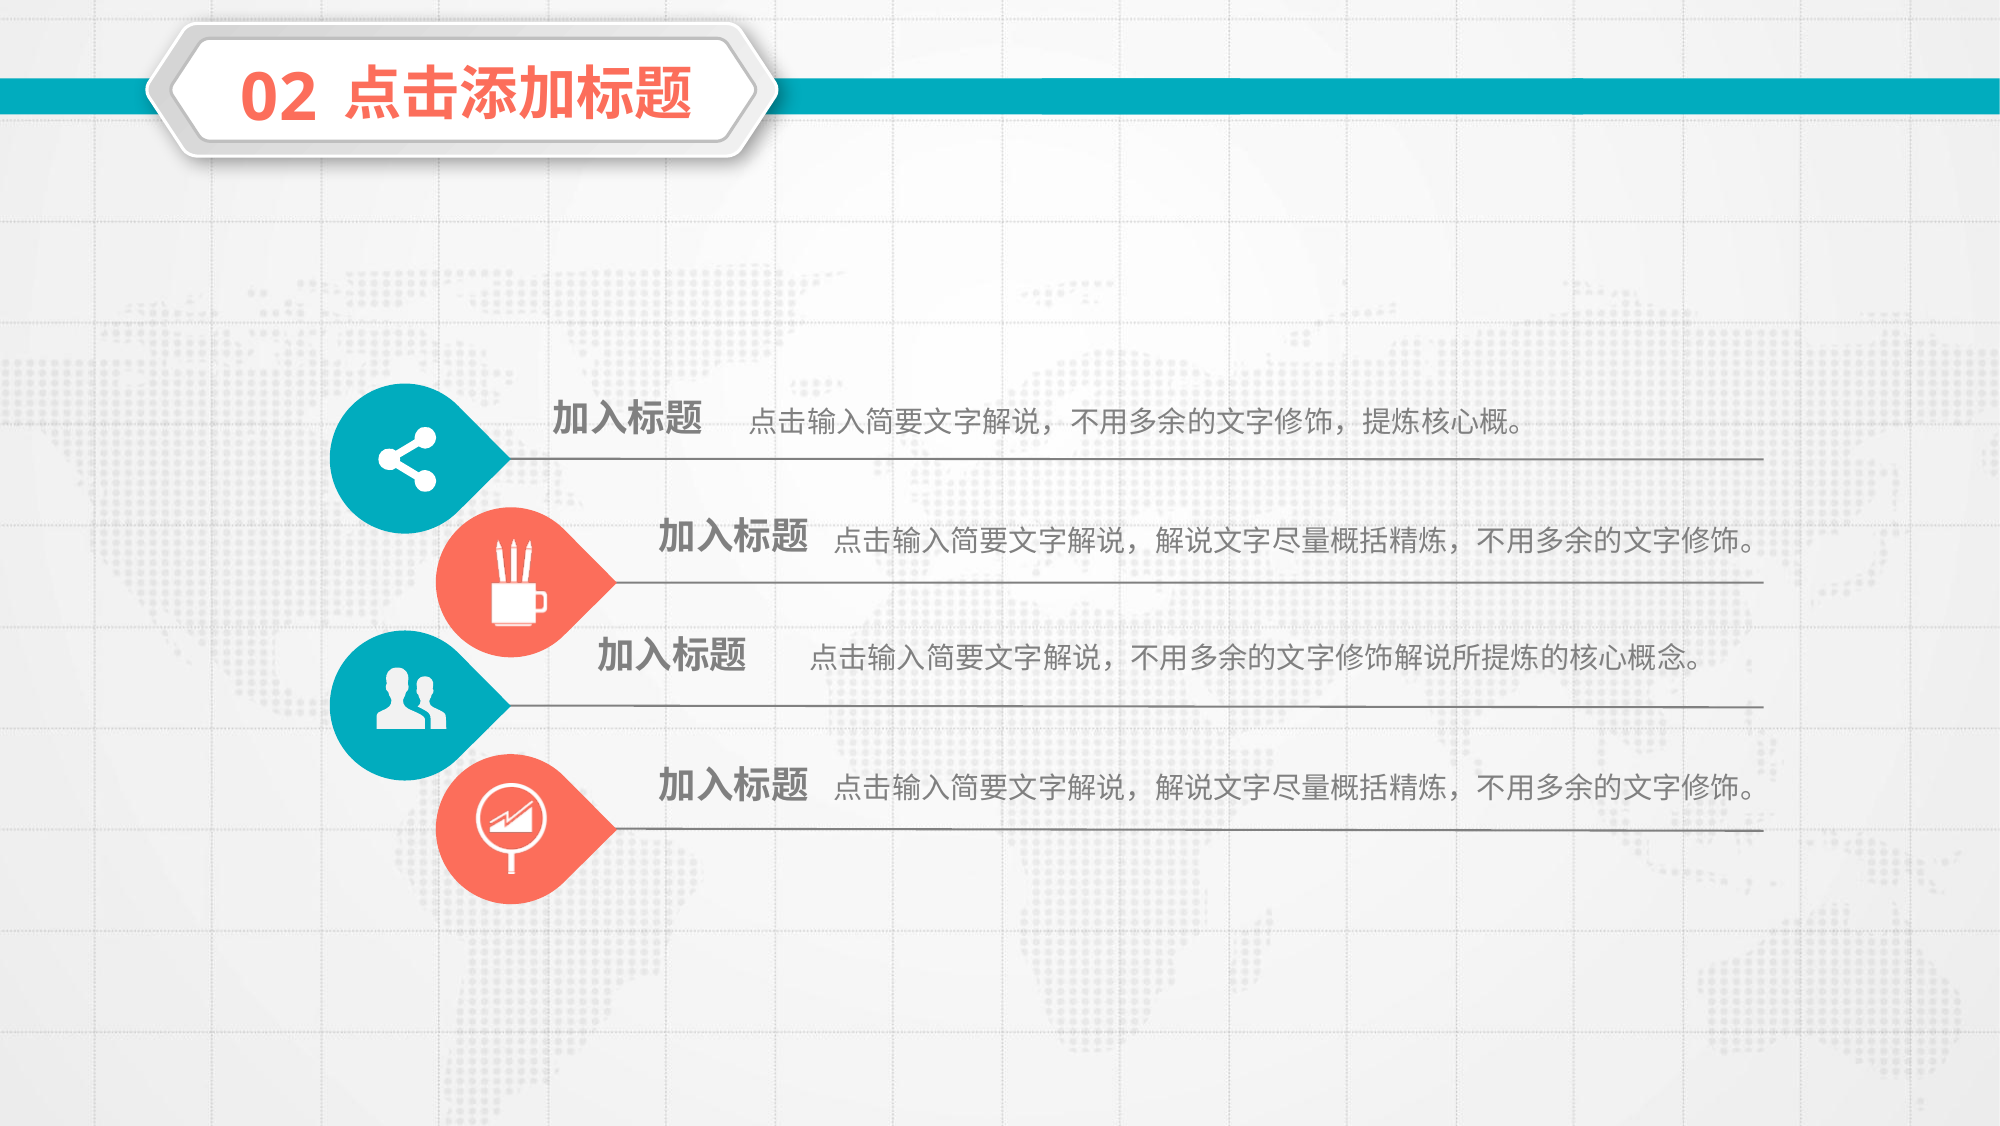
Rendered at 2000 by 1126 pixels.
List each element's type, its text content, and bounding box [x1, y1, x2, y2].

text_box [328, 382, 513, 535]
text_box 加入标题 [582, 631, 835, 680]
text_box [751, 819, 1572, 879]
text_box [434, 753, 619, 906]
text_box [146, 23, 777, 157]
picture [0, 0, 2000, 78]
text_box 加入标题 [643, 761, 854, 809]
text_box 点击输入简要文字解说，不用多余的文字修饰，提炼核心概。 [733, 402, 1533, 499]
text_box [0, 78, 145, 115]
text_box 加入标题 [643, 513, 854, 561]
text_box [1571, 78, 2000, 115]
text_box [376, 667, 425, 729]
text_box [1493, 78, 1571, 115]
text_box 加入标题 [537, 395, 748, 443]
text_box 点击输入简要文字解说，不用多余的文字修饰解说所提炼的核心概念。 [794, 638, 2000, 735]
text_box [328, 629, 513, 782]
text_box 点击输入简要文字解说，解说文字尽量概括精炼，不用多余的文字修饰。 [818, 768, 1954, 865]
picture [0, 115, 2000, 1126]
text_box 点击输入简要文字解说，解说文字尽量概括精炼，不用多余的文字修饰。 [818, 521, 1989, 617]
text_box [434, 506, 619, 659]
text_box 点击添加标题 [328, 49, 1493, 180]
text_box [416, 676, 447, 729]
text_box [378, 427, 437, 492]
